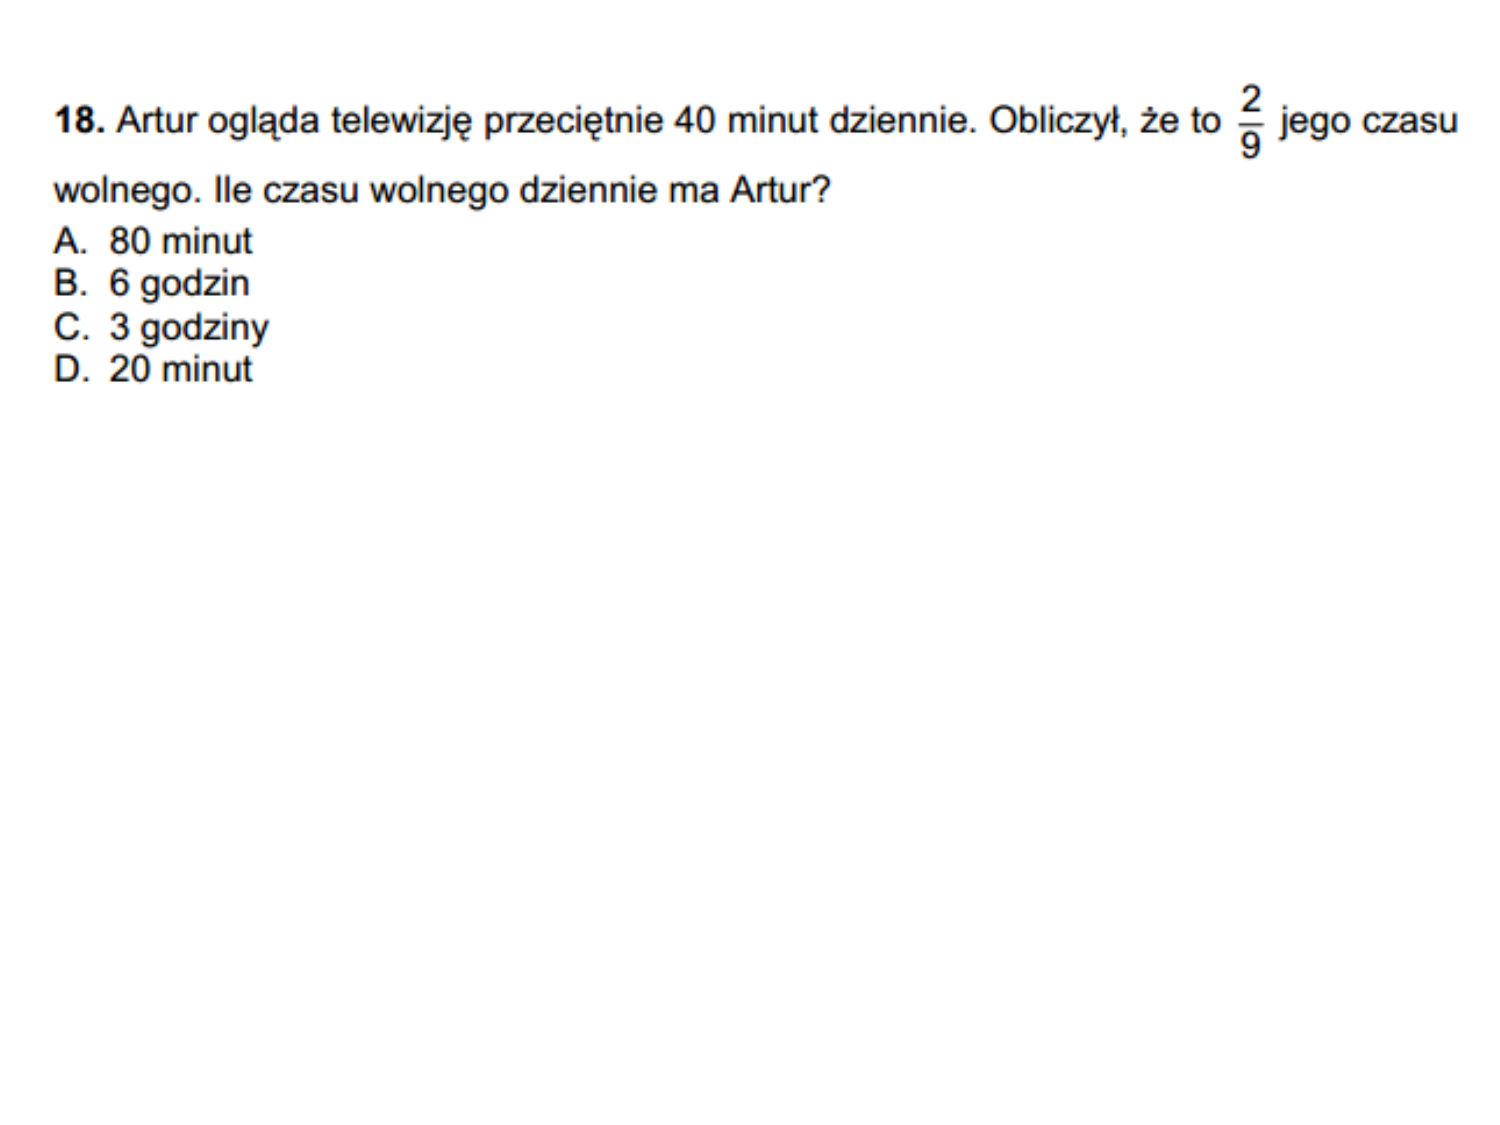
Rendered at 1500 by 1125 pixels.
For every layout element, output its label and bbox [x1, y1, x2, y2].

picture [0, 54, 1473, 410]
